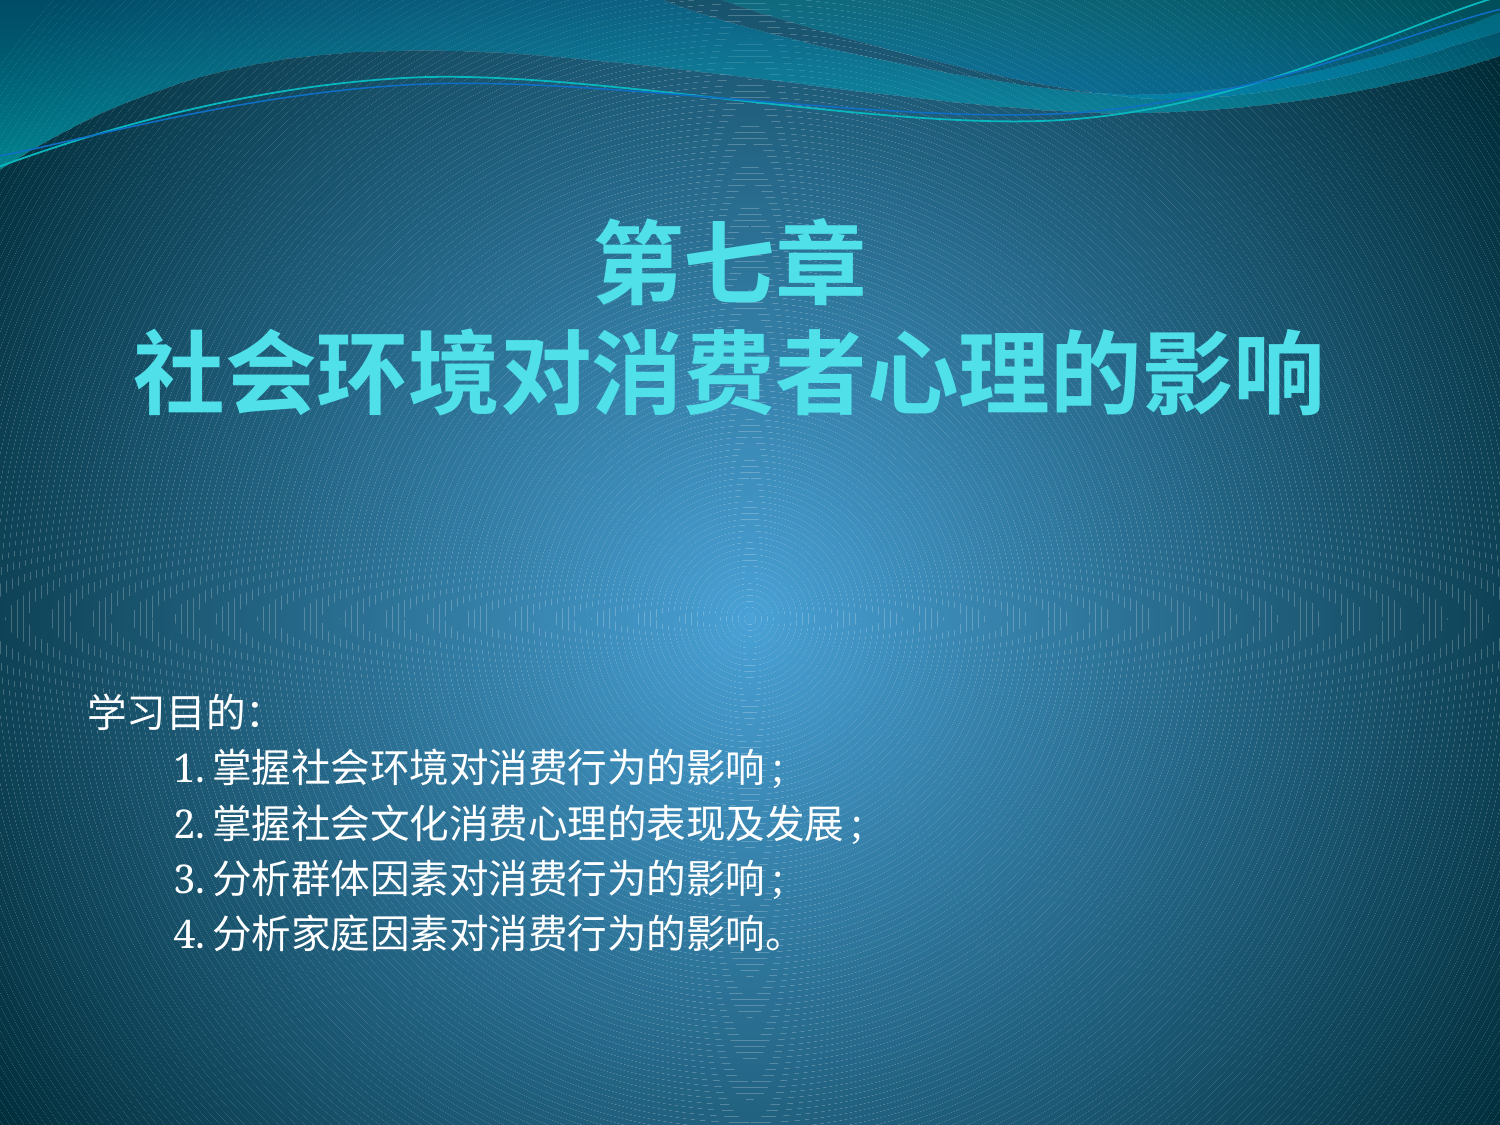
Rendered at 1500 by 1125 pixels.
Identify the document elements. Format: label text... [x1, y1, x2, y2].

subtitle 学习目的： 1.掌握社会环境对消费行为的影响; 2.掌握社会文化消费心理的表现及发展; 3.分析群体因素对消费行为的影响; 4.分析家庭因素对消费行为的影响。 [87, 680, 1376, 969]
title 第七章 社会环境对消费者心理的影响 [87, 125, 1376, 426]
